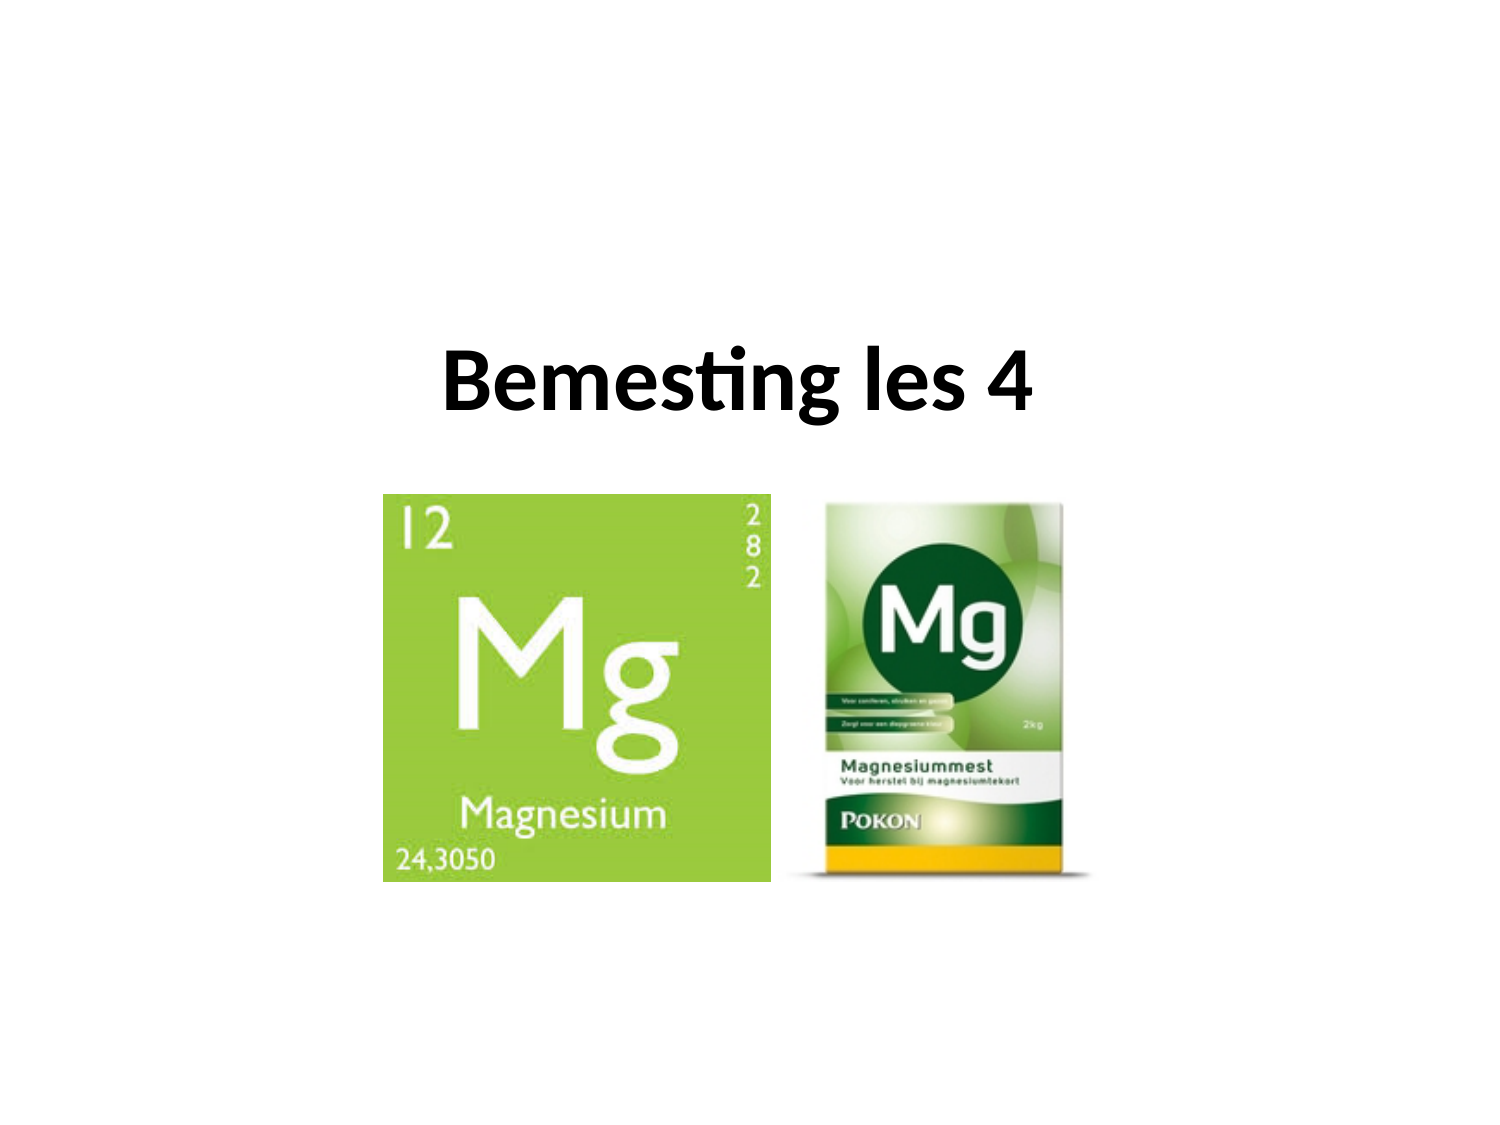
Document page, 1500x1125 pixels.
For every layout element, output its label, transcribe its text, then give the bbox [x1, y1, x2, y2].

title Bemesting les 4 [100, 253, 1376, 495]
picture [383, 494, 771, 882]
picture [773, 471, 1144, 882]
